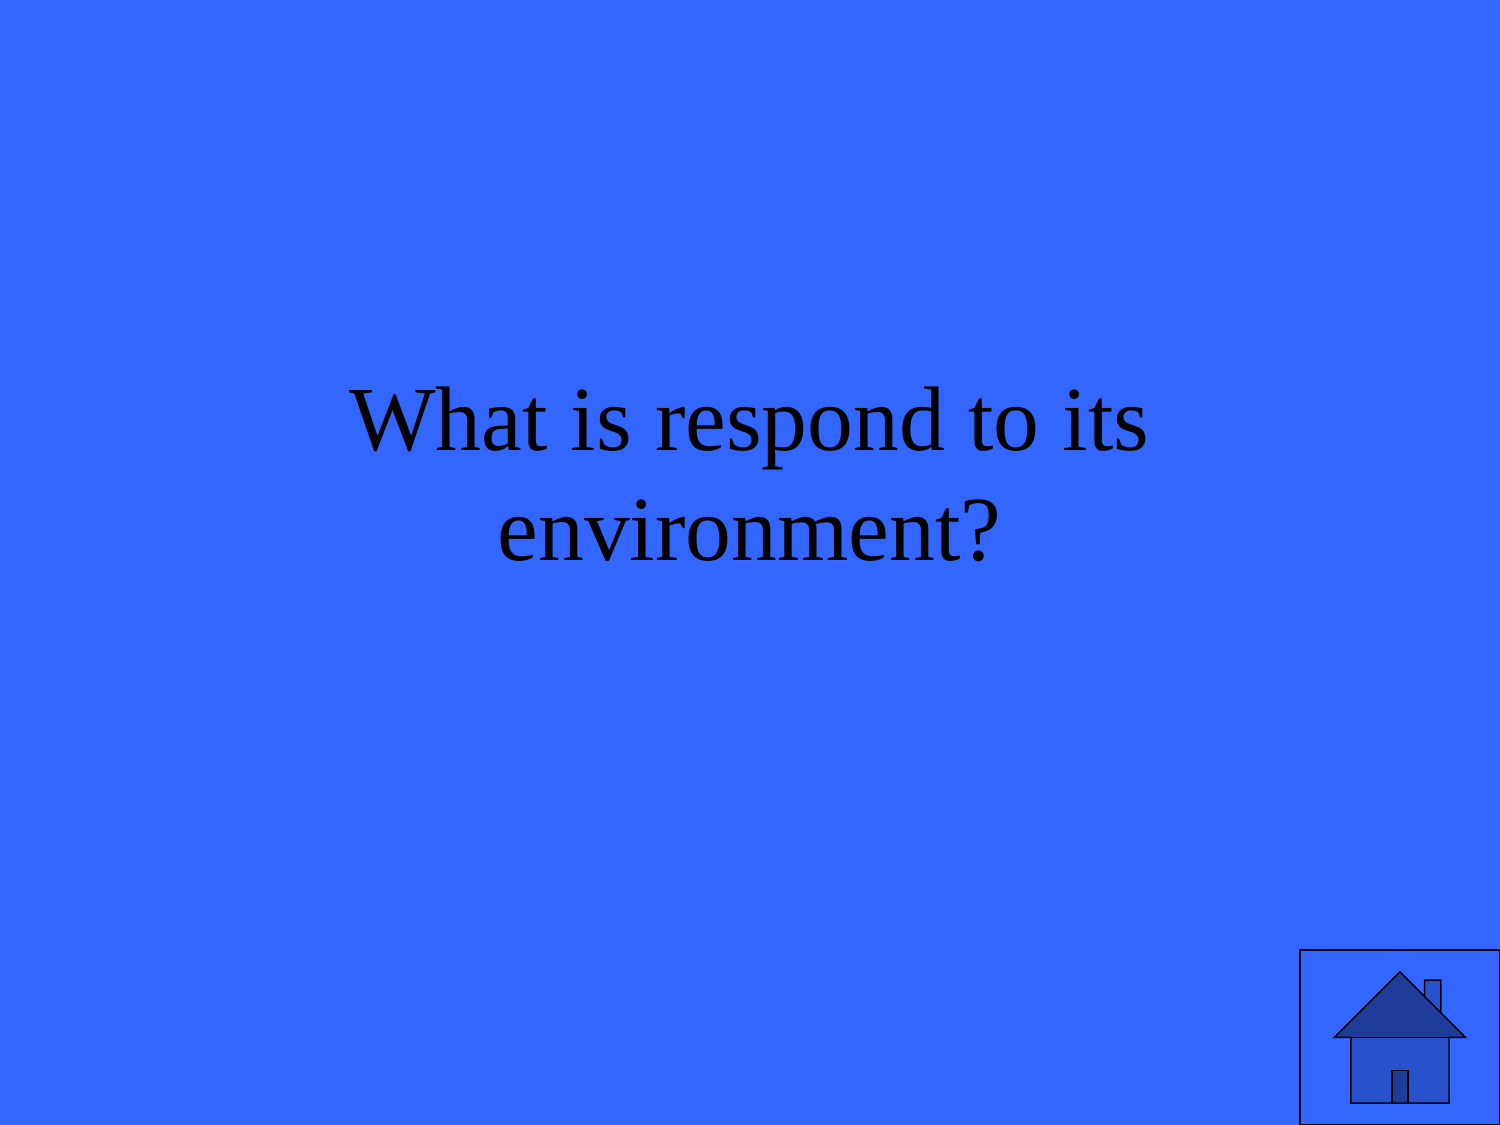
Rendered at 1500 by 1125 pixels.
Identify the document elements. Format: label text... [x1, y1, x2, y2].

text_box [1299, 950, 1500, 1125]
title What is respond to its environment? [112, 375, 1388, 563]
